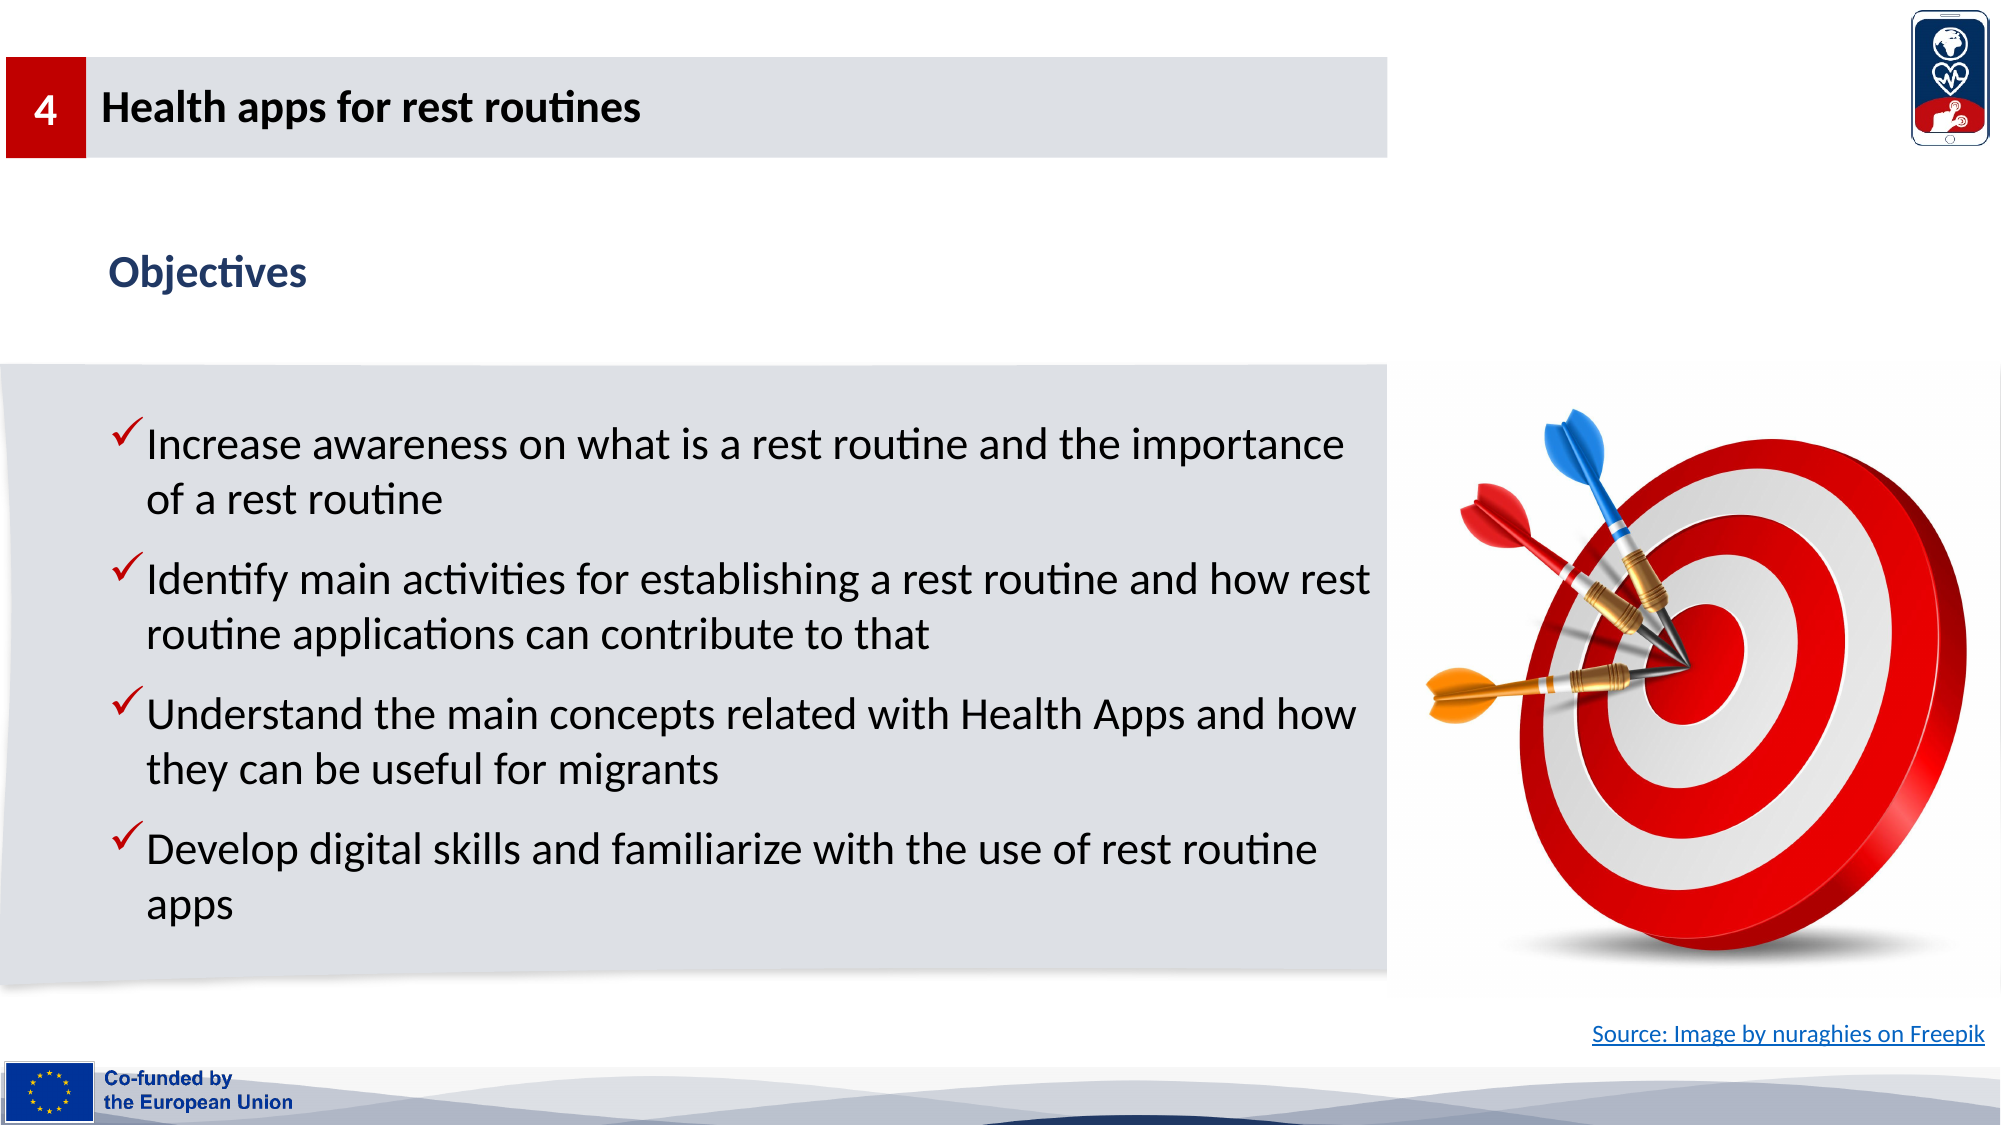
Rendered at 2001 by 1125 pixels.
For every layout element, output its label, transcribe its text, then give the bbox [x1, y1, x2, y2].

text_box Health apps for rest routines [86, 57, 1388, 158]
text_box [5, 56, 87, 159]
title Objectives [93, 221, 1819, 324]
list Increase awareness on what is a rest routine and the importance of a rest routine Identify main activities for establishing a rest routine and how rest routine applications can contribute to that Understand the main concepts related with Health Apps and how they can be useful for migrants Develop digital skills and familiarize with the use of rest routine apps [93, 406, 1387, 964]
picture [0, 1058, 2001, 1125]
picture [1387, 361, 2000, 998]
text_box Source: Image by nuraghies on Freepik [1363, 1009, 2000, 1055]
picture [1911, 10, 1990, 146]
text_box 4 [19, 71, 73, 142]
